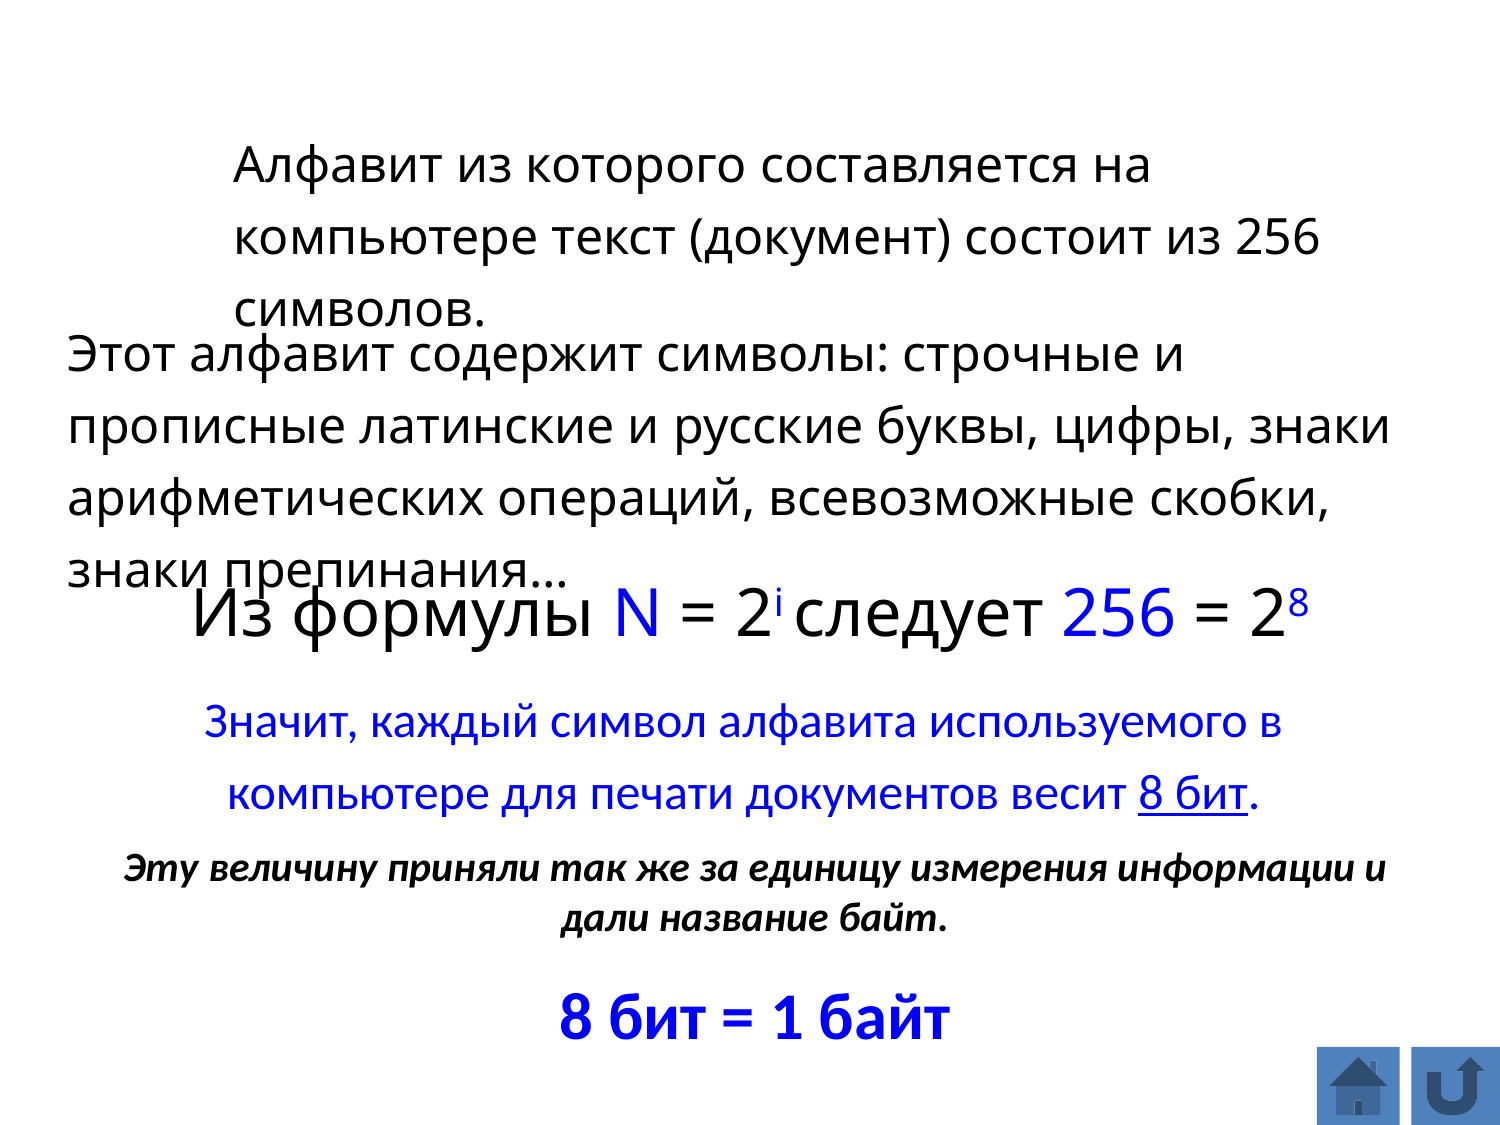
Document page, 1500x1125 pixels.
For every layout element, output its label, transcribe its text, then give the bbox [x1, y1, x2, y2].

text_box Эту величину приняли так же за единицу измерения информации и дали название байт. 8 бит = 1 байт [105, 831, 1405, 1060]
text_box Этот алфавит содержит символы: строчные и прописные латинские и русские буквы, цифры, знаки арифметических операций, всевозможные скобки, знаки препинания… [53, 302, 1471, 669]
text_box Алфавит из которого составляется на компьютере текст (документ) состоит из 256 символов. [218, 113, 1447, 302]
text_box [1316, 1046, 1400, 1125]
text_box Из формулы N = 2i следует 256 = 28 [53, 562, 1447, 658]
text_box [1411, 1046, 1500, 1125]
text_box Значит, каждый символ алфавита используемого в компьютере для печати документов весит 8 бит. [58, 667, 1429, 827]
